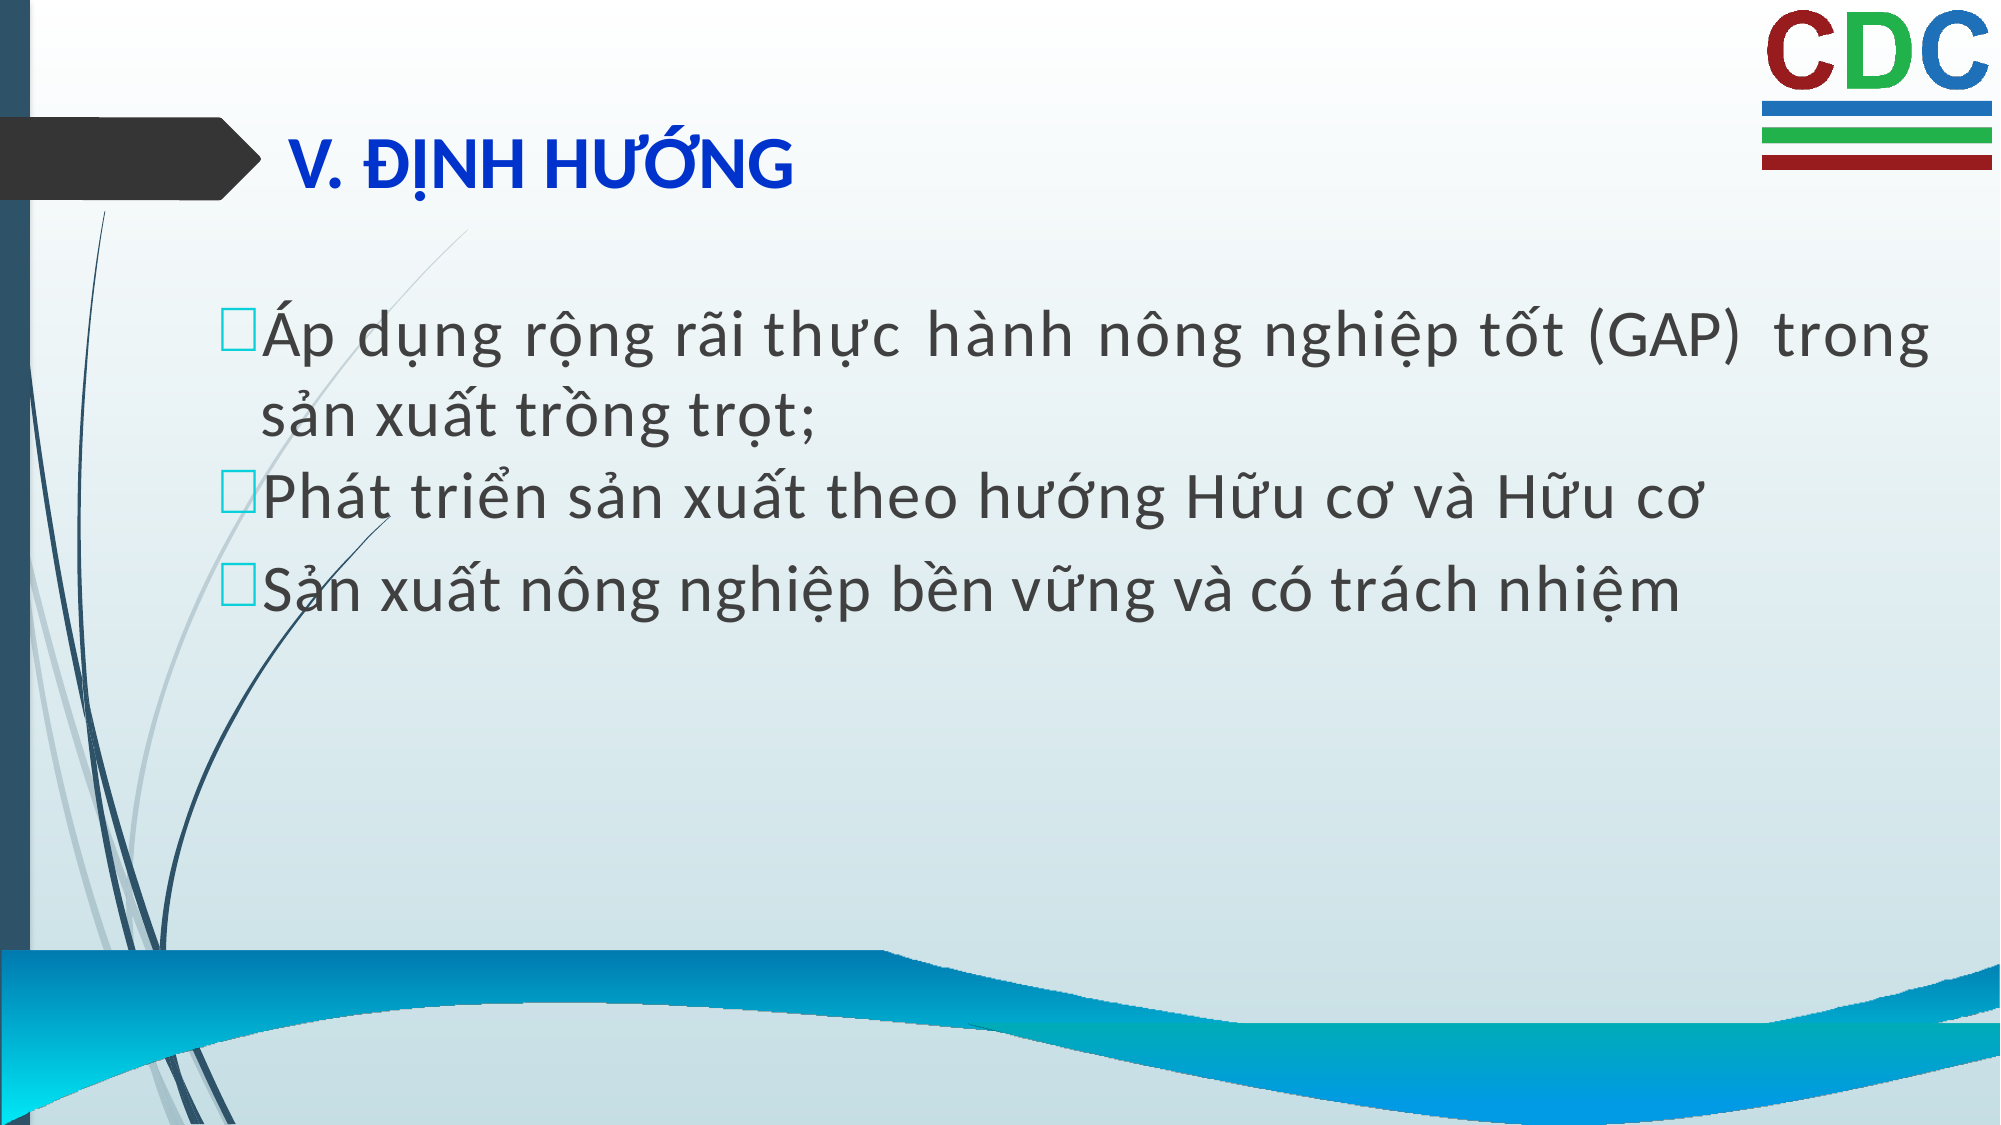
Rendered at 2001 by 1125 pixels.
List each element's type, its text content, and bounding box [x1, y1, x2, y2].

picture [1762, 10, 1992, 170]
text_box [1, 949, 2000, 1125]
list Áp dụng rộng rãi thực hành nông nghiệp tốt (GAP) trong sản xuất trồng trọt; Phát triển sản xuất theo hướng Hữu cơ và Hữu cơ Sản xuất nông nghiệp bền vững và có trách nhiệm [212, 287, 1980, 928]
title V. ĐỊNH HƯỚNG [286, 111, 964, 287]
